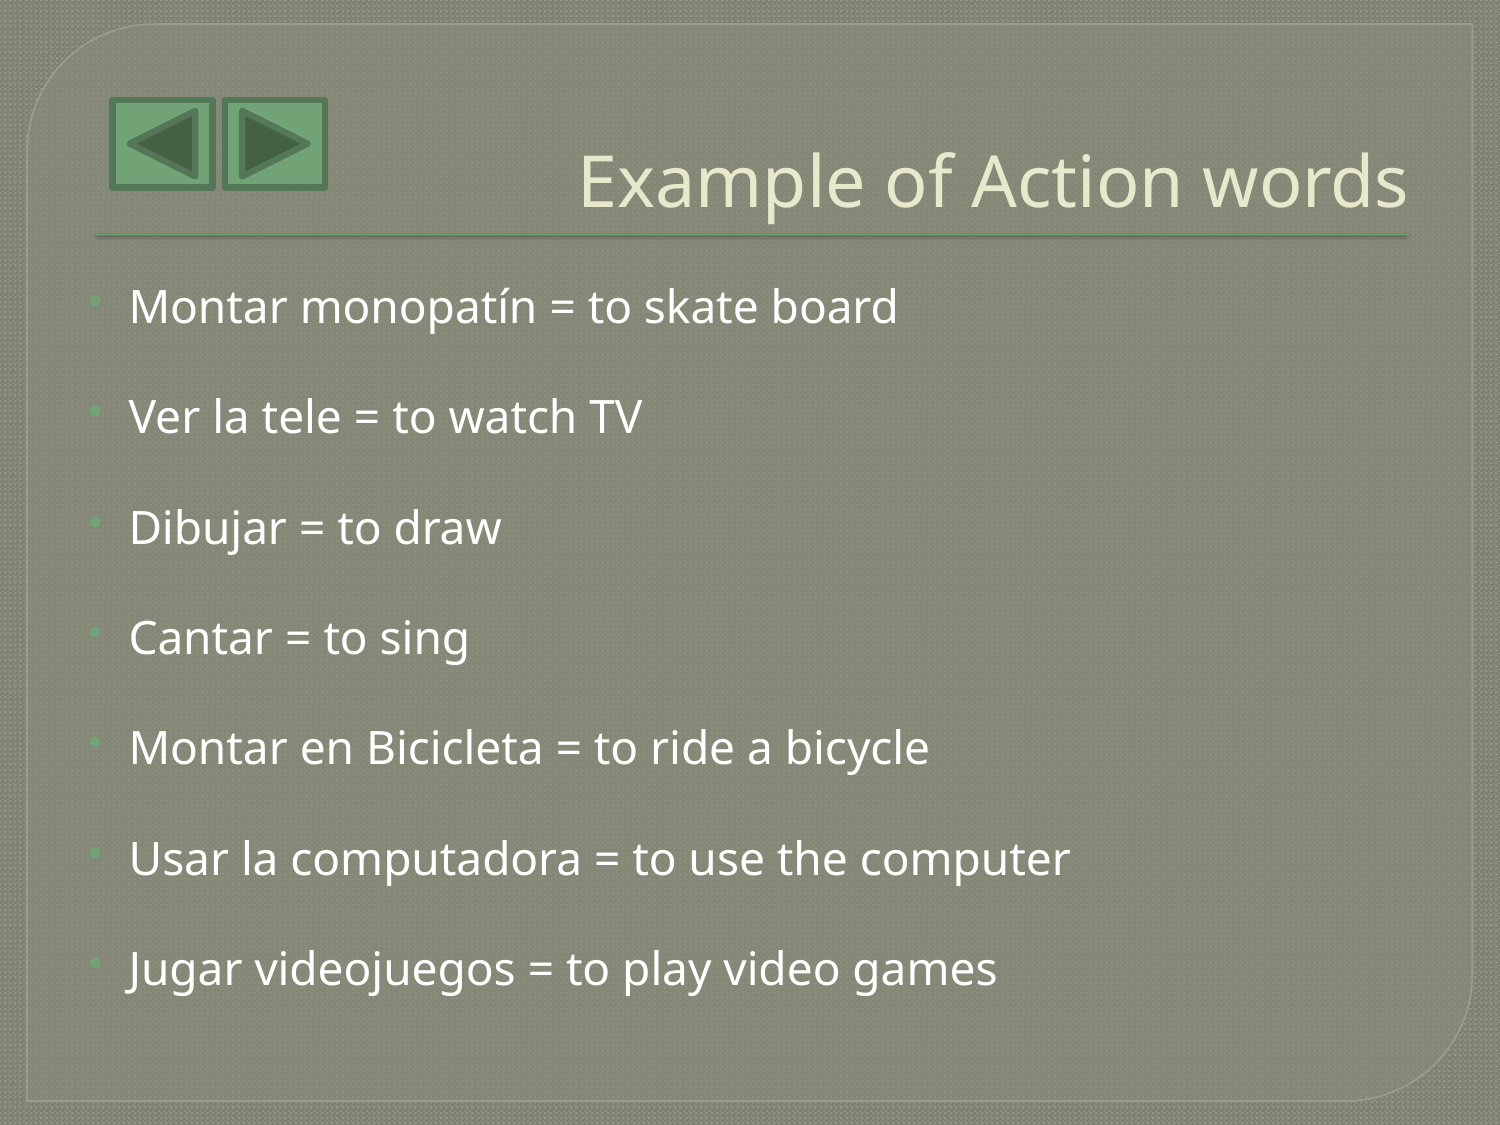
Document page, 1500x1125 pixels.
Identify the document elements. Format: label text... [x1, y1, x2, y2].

text_box [109, 97, 216, 191]
text_box [222, 97, 328, 191]
list Montar monopatín = to skate board Ver la tele = to watch TV Dibujar = to draw Cantar = to sing Montar en Bicicleta = to ride a bicycle Usar la computadora = to use the computer Jugar videojuegos = to play video games [75, 270, 1425, 1013]
title Example of Action words [75, 41, 1425, 230]
